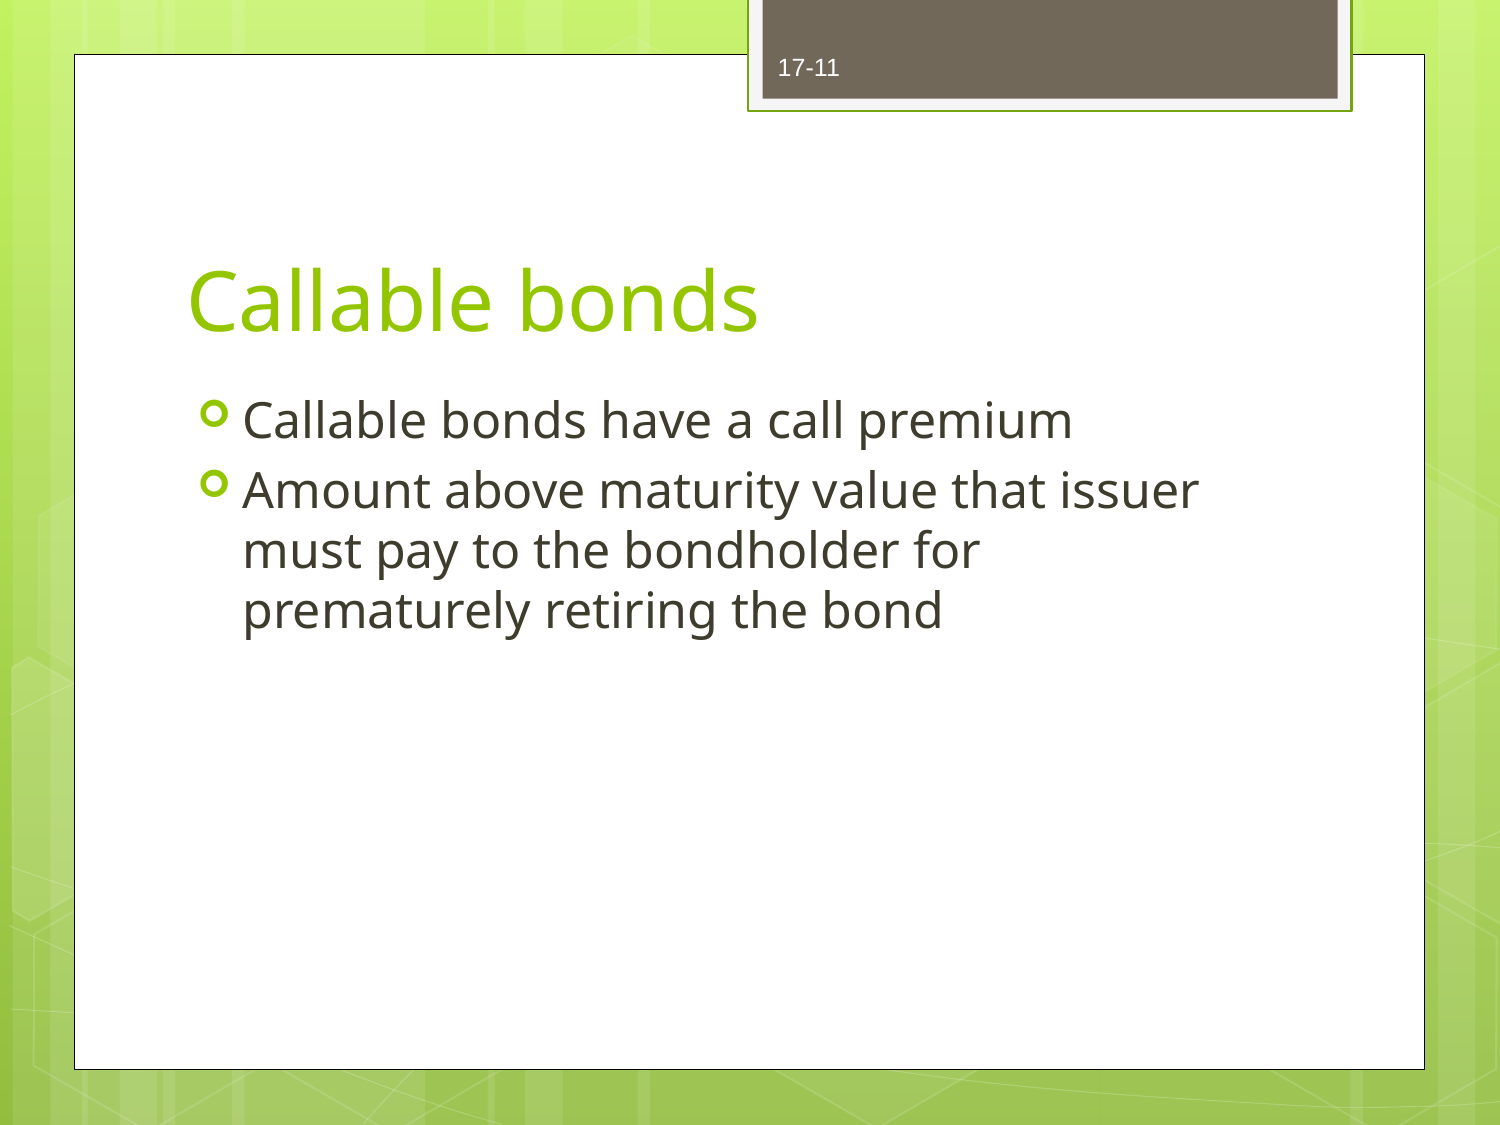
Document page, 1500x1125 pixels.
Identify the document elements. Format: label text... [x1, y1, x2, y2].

title Callable bonds [171, 168, 1324, 357]
slide_number 17-11 [762, 36, 982, 97]
list Callable bonds have a call premium Amount above maturity value that issuer must pay to the bondholder for prematurely retiring the bond [171, 381, 1283, 957]
